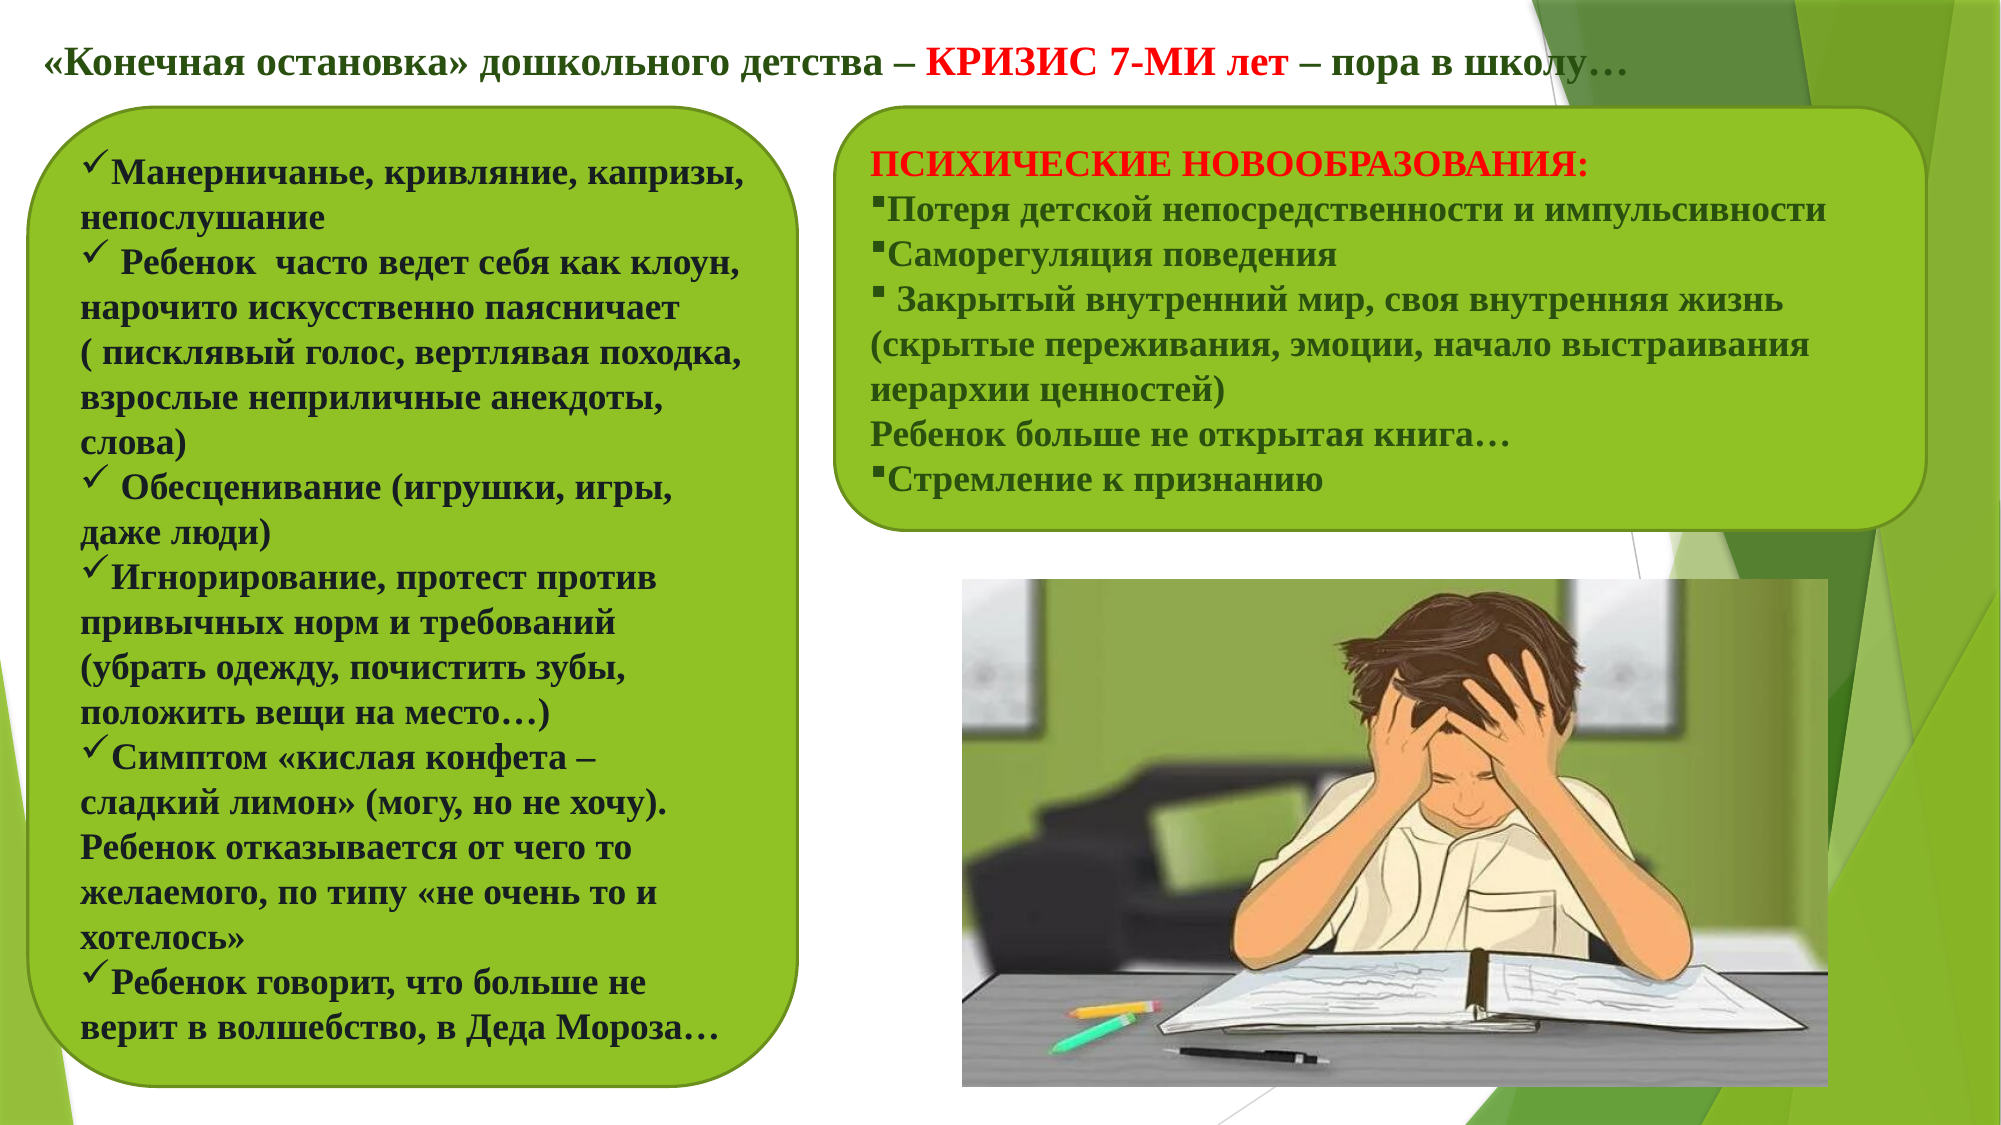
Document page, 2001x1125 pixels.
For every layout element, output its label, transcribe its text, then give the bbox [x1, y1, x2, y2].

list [961, 571, 1829, 1087]
title «Конечная остановка» дошкольного детства – КРИЗИС 7-МИ лет – пора в школу… [27, 25, 1803, 142]
text_box Манерничанье, кривляние, капризы, непослушание Ребенок часто ведет себя как клоун, нарочито искусственно паясничает ( писклявый голос, вертлявая походка, взрослые неприличные анекдоты, слова) Обесценивание (игрушки, игры, даже люди) Игнорирование, протест против привычных норм и требований (убрать одежду, почистить зубы, положить вещи на место…) Симптом «кислая конфета – сладкий лимон» (могу, но не хочу). Ребенок отказывается от чего то желаемого, по типу «не очень то и хотелось» Ребенок говорит, что больше не верит в волшебство, в Деда Мороза… [26, 105, 799, 1089]
text_box ПСИХИЧЕСКИЕ НОВООБРАЗОВАНИЯ: Потеря детской непосредственности и импульсивности Саморегуляция поведения Закрытый внутренний мир, своя внутренняя жизнь (скрытые переживания, эмоции, начало выстраивания иерархии ценностей) Ребенок больше не открытая книга… Стремление к признанию [833, 105, 1928, 532]
